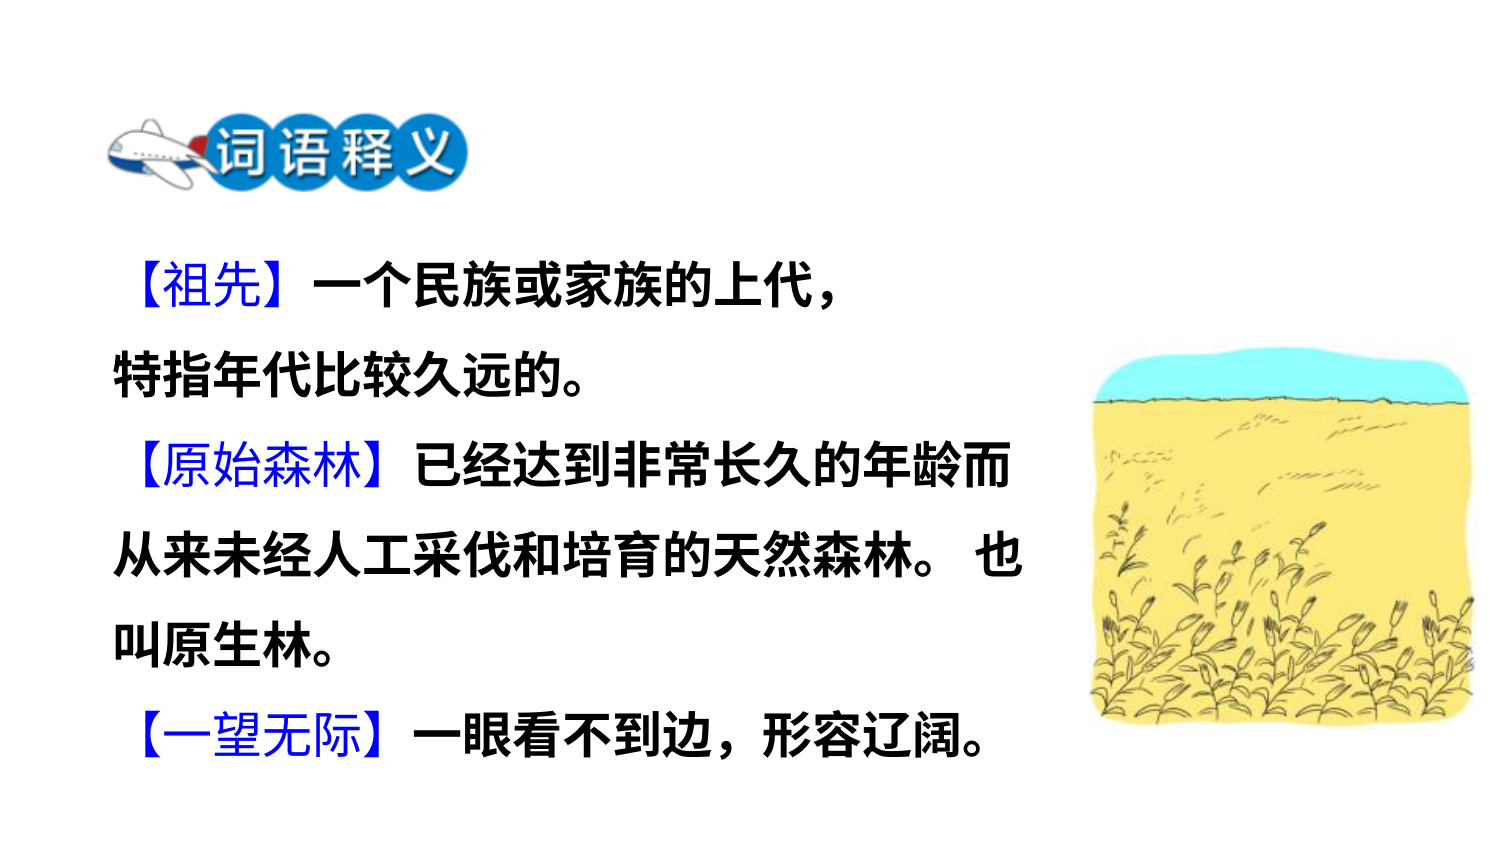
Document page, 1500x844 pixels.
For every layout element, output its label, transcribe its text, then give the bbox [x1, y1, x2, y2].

picture [101, 107, 479, 203]
picture [1088, 342, 1476, 730]
text_box 【祖先】一个民族或家族的上代， 特指年代比较久远的。 【原始森林】已经达到非常长久的年龄而从来未经人工采伐和培育的天然森林。 也叫原生林。 【一望无际】一眼看不到边，形容辽阔。 [101, 218, 1072, 770]
